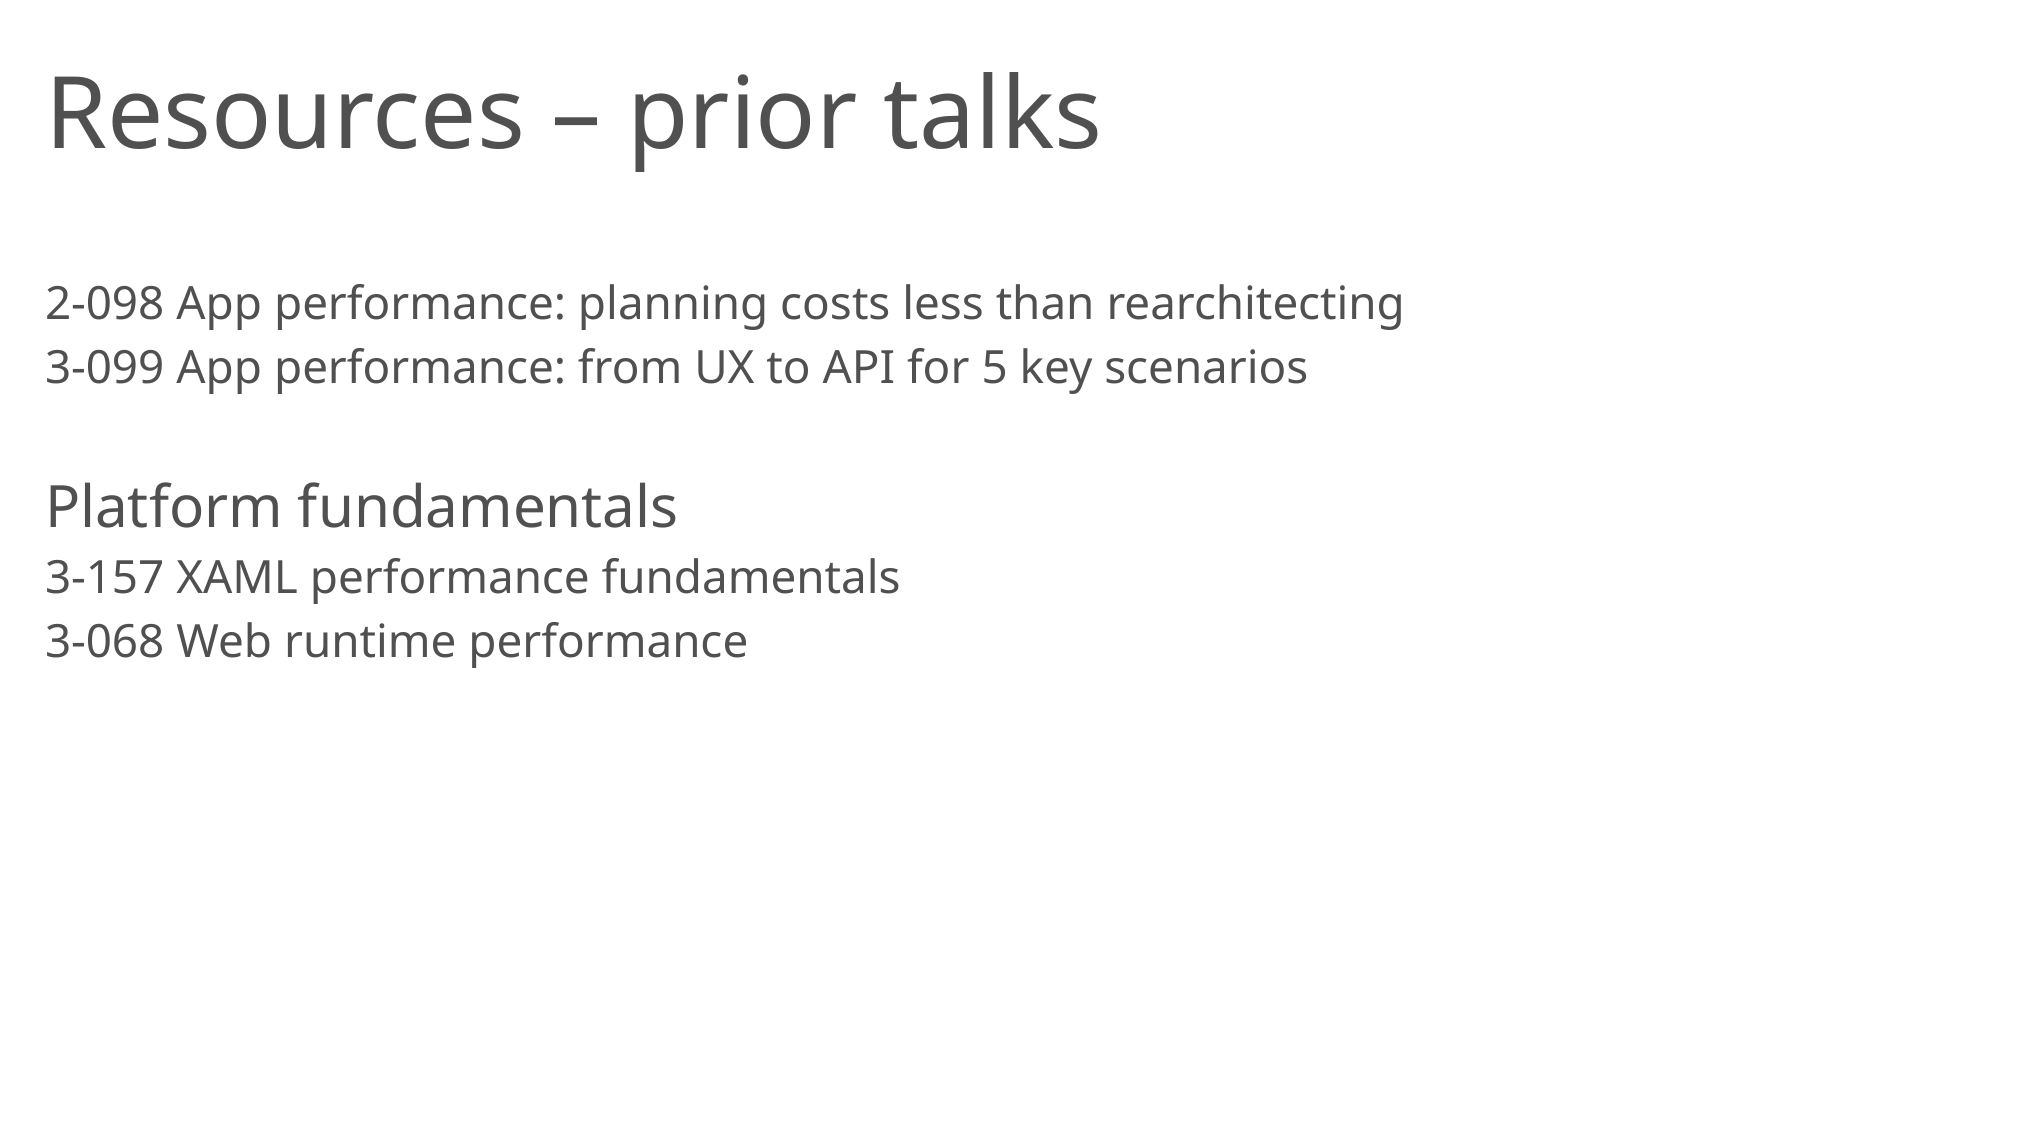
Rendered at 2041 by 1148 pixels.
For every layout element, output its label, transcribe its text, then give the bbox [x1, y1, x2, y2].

title Resources – prior talks [45, 48, 1996, 199]
list 2-098 App performance: planning costs less than rearchitecting 3-099 App performance: from UX to API for 5 key scenarios Platform fundamentals 3-157 XAML performance fundamentals 3-068 Web runtime performance [45, 273, 1996, 1099]
